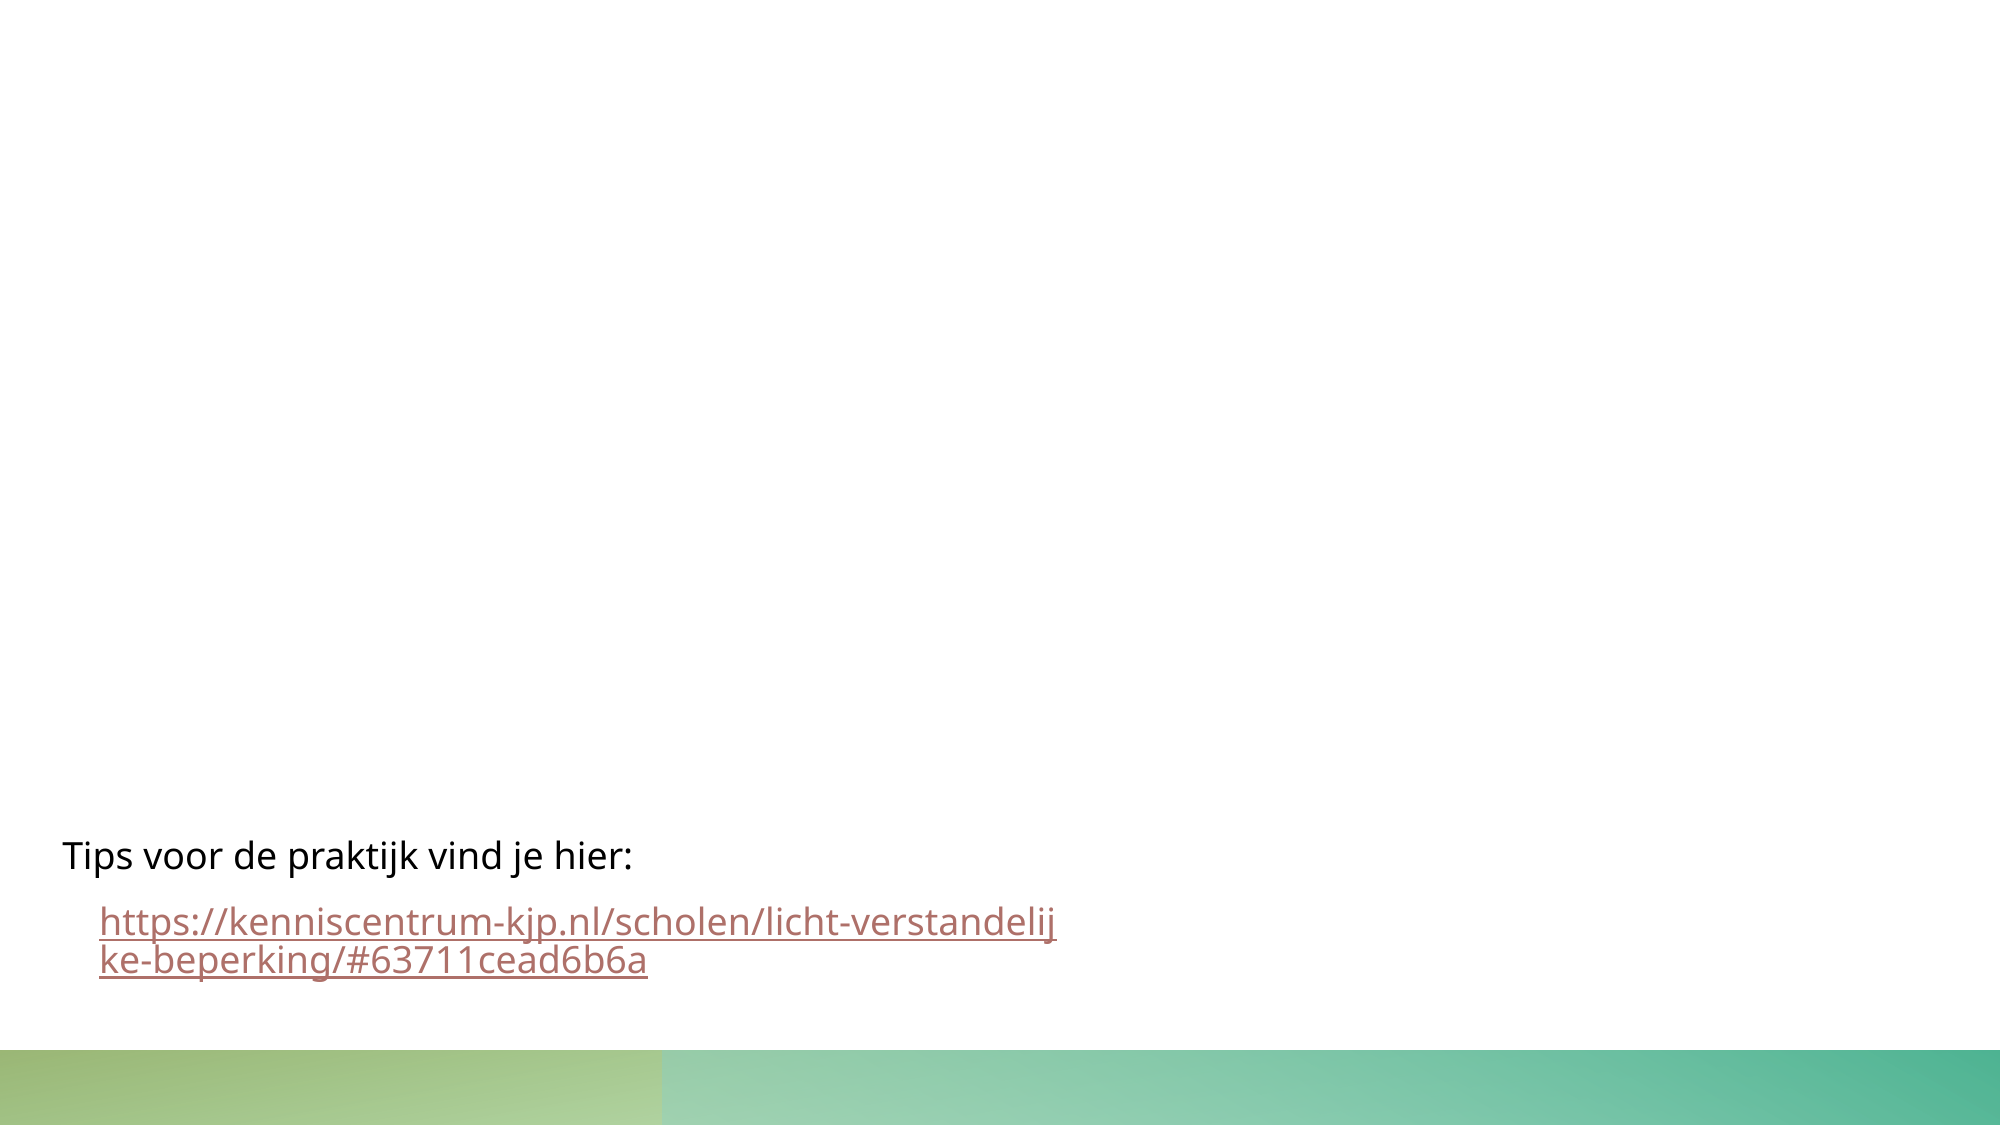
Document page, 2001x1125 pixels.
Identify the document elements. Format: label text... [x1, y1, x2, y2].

text_box https://kenniscentrum-kjp.nl/scholen/licht-verstandelijke-beperking/#63711cead6b6a [84, 890, 1085, 1002]
text_box Tips voor de praktijk vind je hier: [47, 824, 649, 885]
